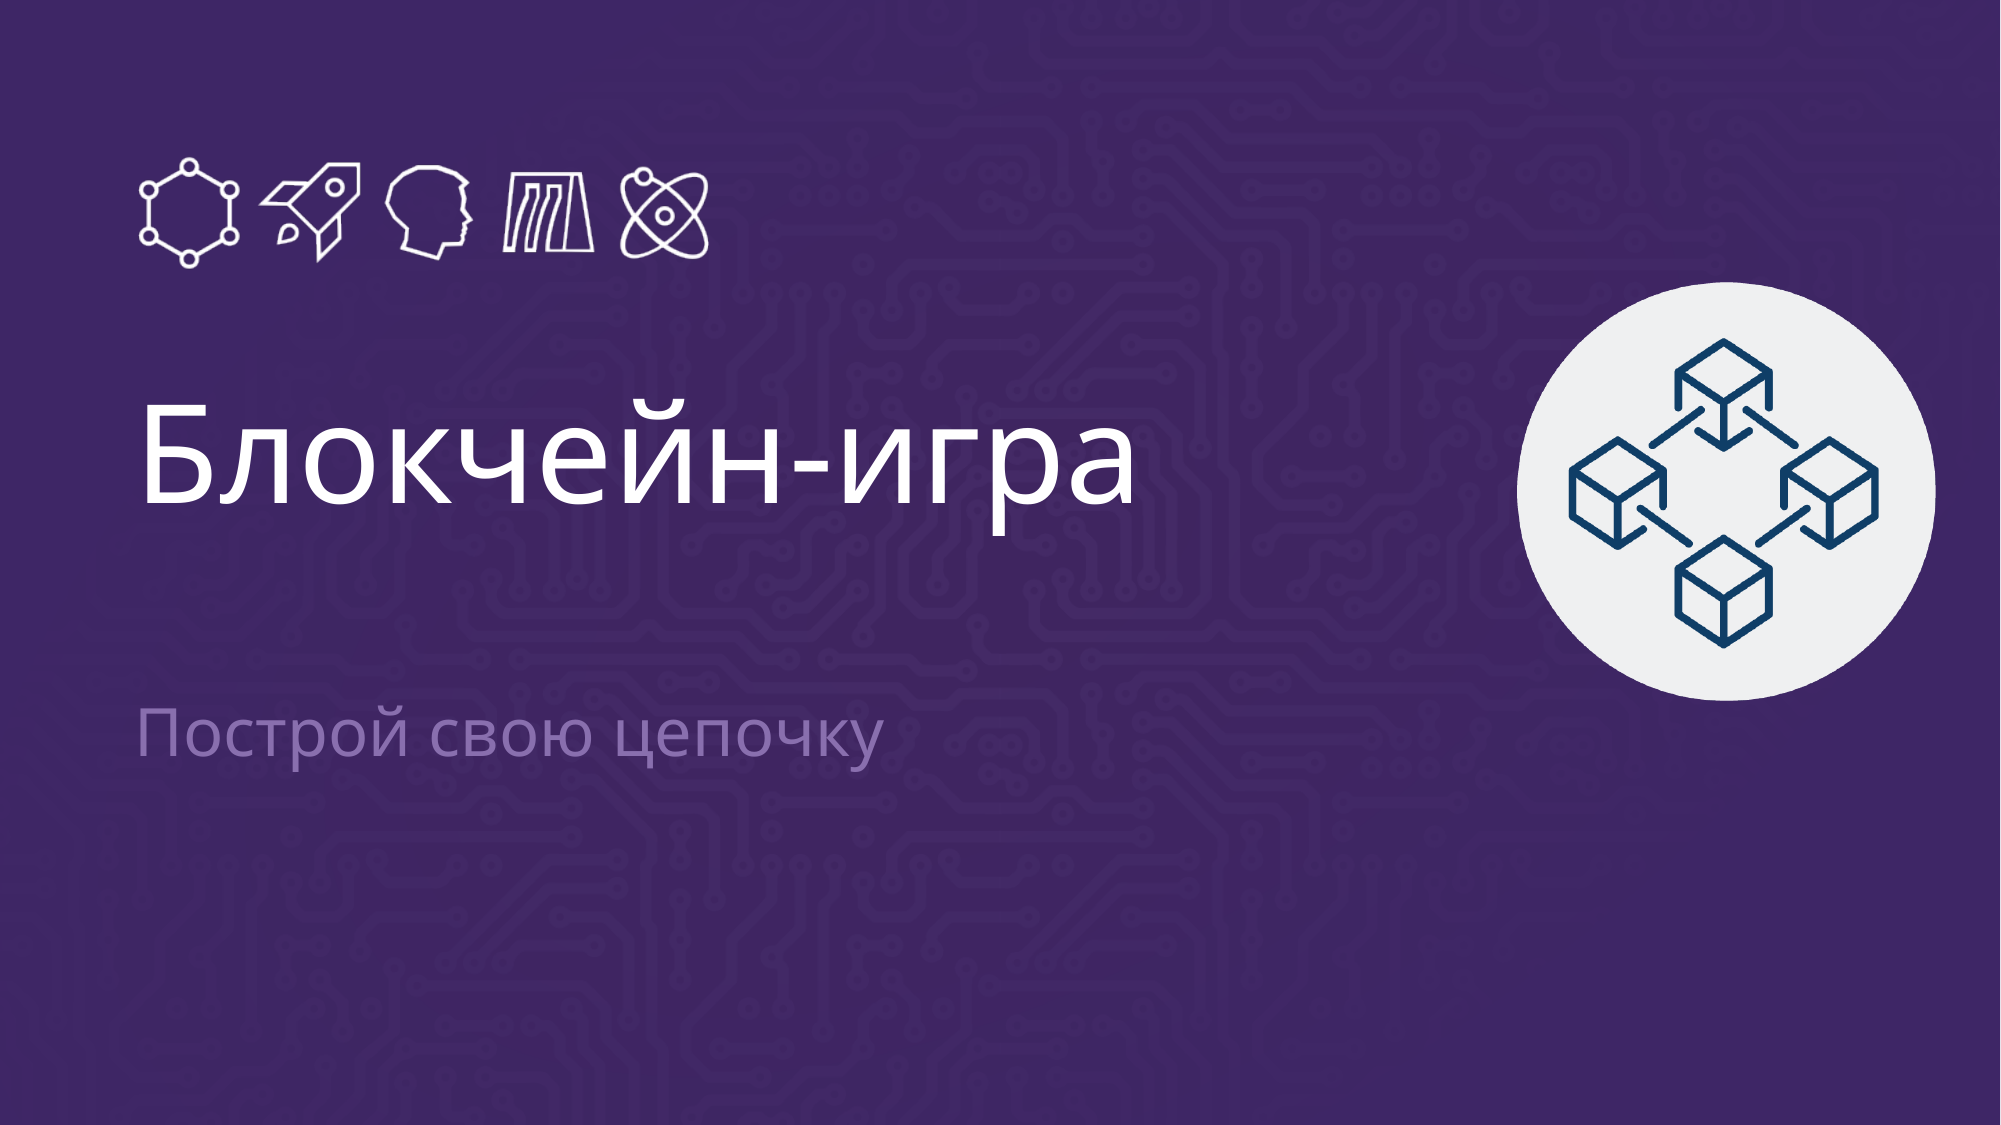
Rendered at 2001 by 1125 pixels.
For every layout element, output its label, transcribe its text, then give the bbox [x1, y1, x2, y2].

subtitle Построй свою цепочку [119, 691, 1147, 791]
title Блокчейн-игра [119, 349, 1517, 541]
picture [0, 0, 2001, 1125]
